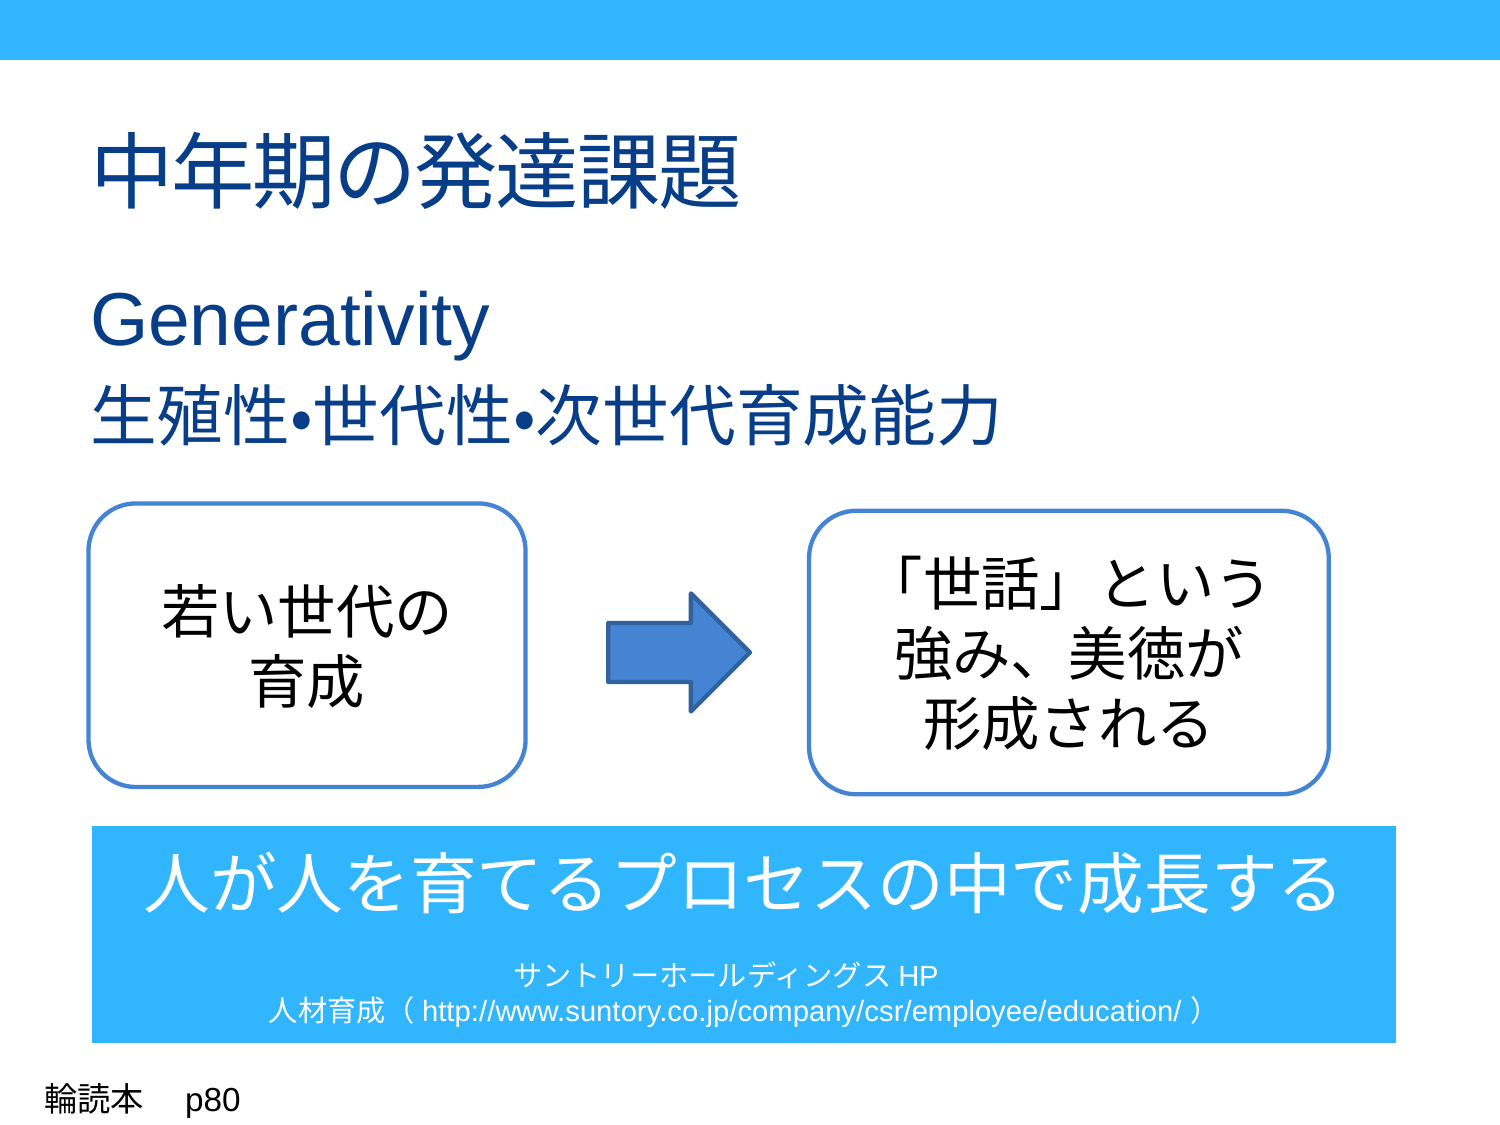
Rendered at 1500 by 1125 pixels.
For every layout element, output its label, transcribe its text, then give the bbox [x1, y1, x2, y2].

text_box [606, 591, 753, 714]
title 中年期の発達課題 [75, 87, 1425, 250]
text_box 人が人を育てるプロセスの中で成長する サントリーホールディングスHP 人材育成（http://www.suntory.co.jp/company/csr/employee/education/） [85, 819, 1403, 1050]
text_box 若い世代の 育成 [86, 501, 528, 790]
list Generativity 生殖性・世代性・次世代育成能力 [75, 262, 1425, 1063]
text_box 「世話」という 強み、美徳が 形成される [806, 508, 1331, 797]
text_box 輪読本 p80 [29, 1070, 1069, 1125]
